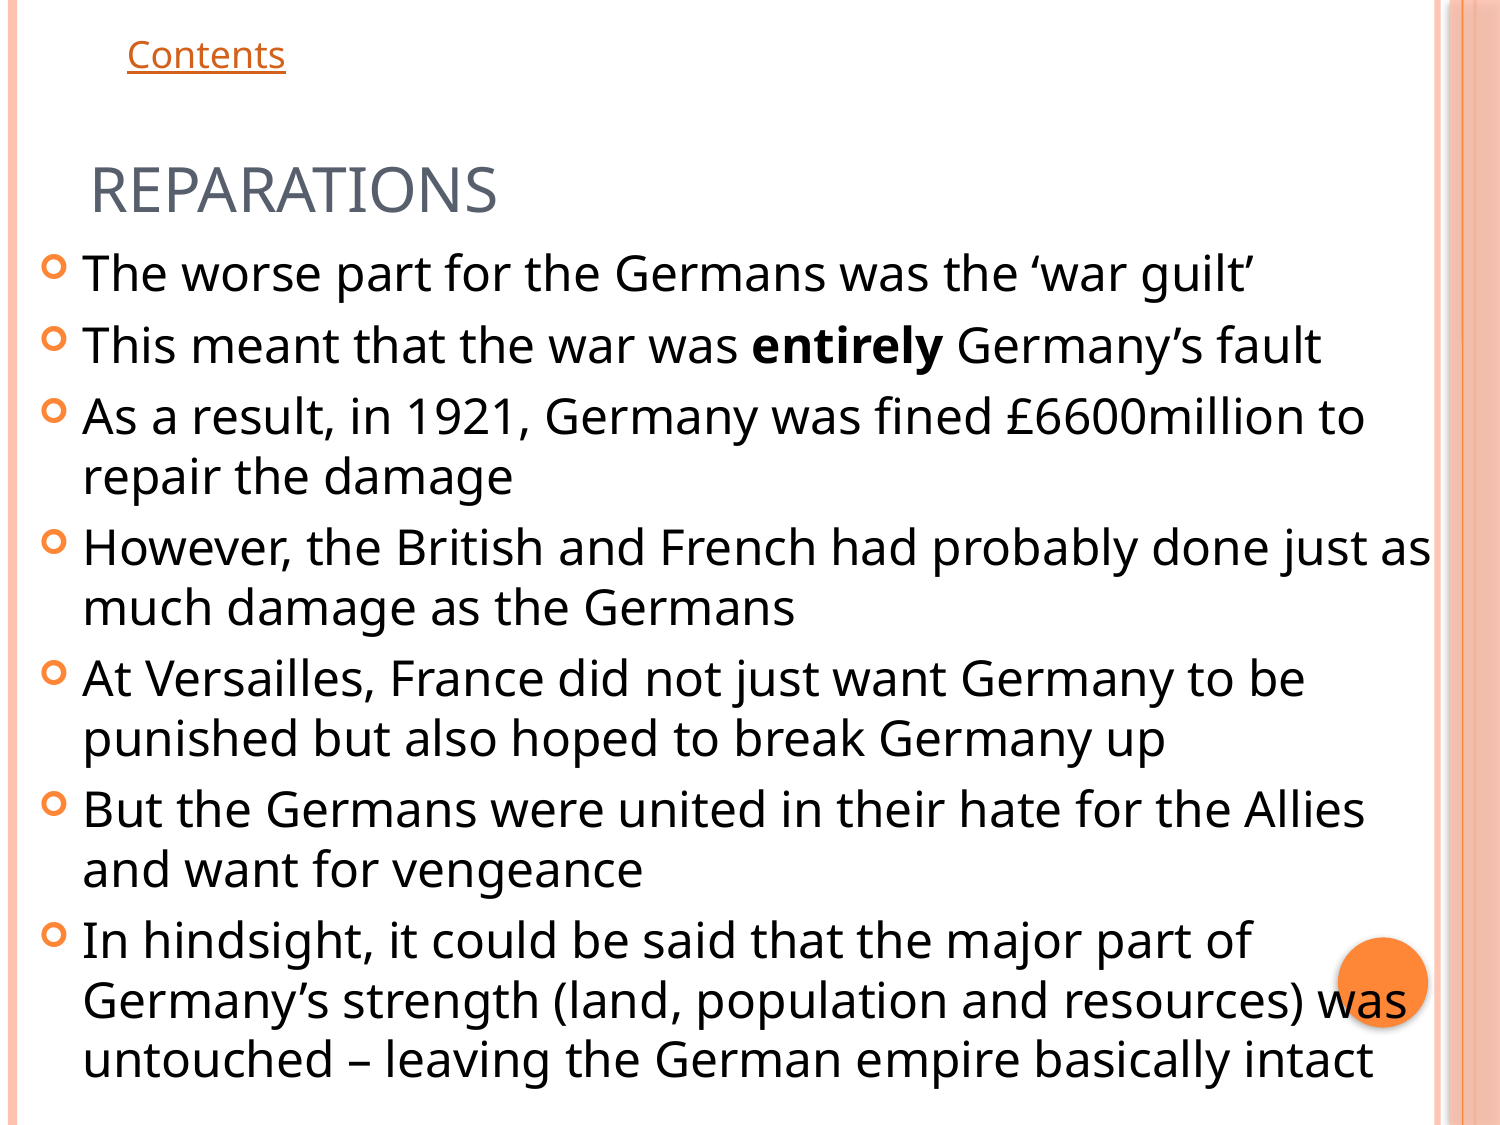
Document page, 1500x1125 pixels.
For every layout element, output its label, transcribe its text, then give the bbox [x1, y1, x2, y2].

title Reparations [75, 45, 1300, 233]
list The worse part for the Germans was the ‘war guilt’ This meant that the war was entirely Germany’s fault As a result, in 1921, Germany was fined £6600million to repair the damage However, the British and French had probably done just as much damage as the Germans At Versailles, France did not just want Germany to be punished but also hoped to break Germany up But the Germans were united in their hate for the Allies and want for vengeance In hindsight, it could be said that the major part of Germany’s strength (land, population and resources) was untouched – leaving the German empire basically intact [23, 234, 1466, 1102]
